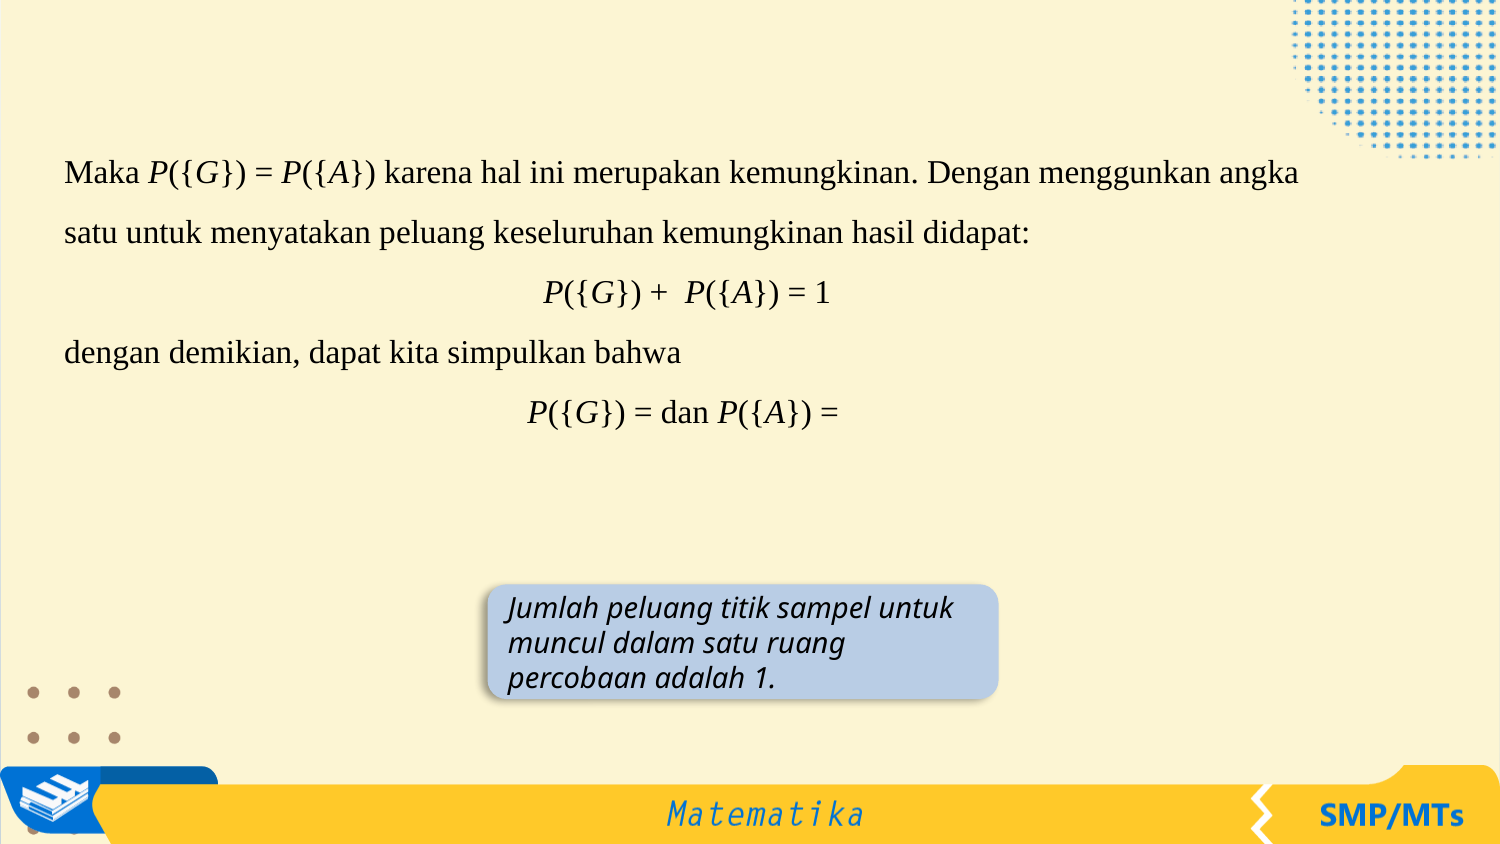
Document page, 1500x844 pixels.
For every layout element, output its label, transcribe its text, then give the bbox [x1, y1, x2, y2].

text_box Jumlah peluang titik sampel untuk muncul dalam satu ruang percobaan adalah 1. [485, 582, 1001, 702]
picture [0, 0, 1500, 844]
